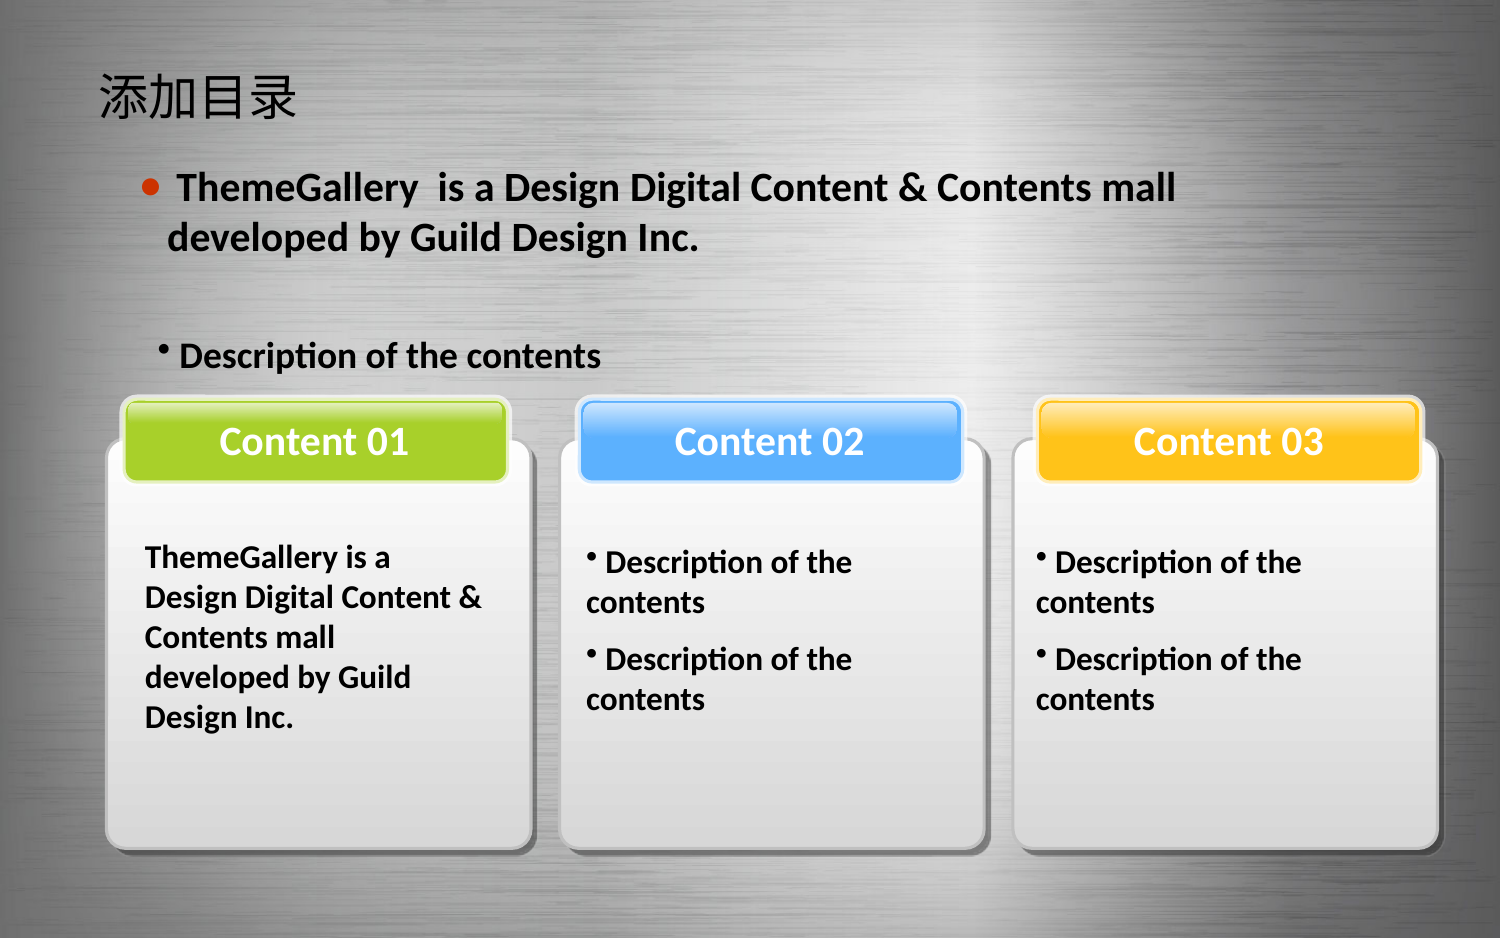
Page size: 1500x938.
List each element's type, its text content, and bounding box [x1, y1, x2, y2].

text_box [128, 402, 502, 424]
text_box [1035, 397, 1423, 484]
text_box [1012, 438, 1438, 849]
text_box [577, 397, 965, 484]
text_box Description of the contents Description of the contents [1021, 533, 1433, 725]
text_box [106, 438, 531, 849]
text_box Description of the contents [142, 323, 785, 384]
text_box Content 01 [204, 406, 425, 471]
picture [0, 0, 1500, 938]
text_box 添加目录 [83, 58, 313, 134]
text_box [559, 439, 985, 849]
text_box ThemeGallery is a Design Digital Content & Contents mall developed by Guild Design Inc. [130, 527, 502, 743]
text_box [122, 397, 510, 484]
text_box Description of the contents Description of the contents [571, 533, 983, 725]
text_box ThemeGallery is a Design Digital Content & Contents mall developed by Guild Design Inc. [123, 152, 1396, 268]
